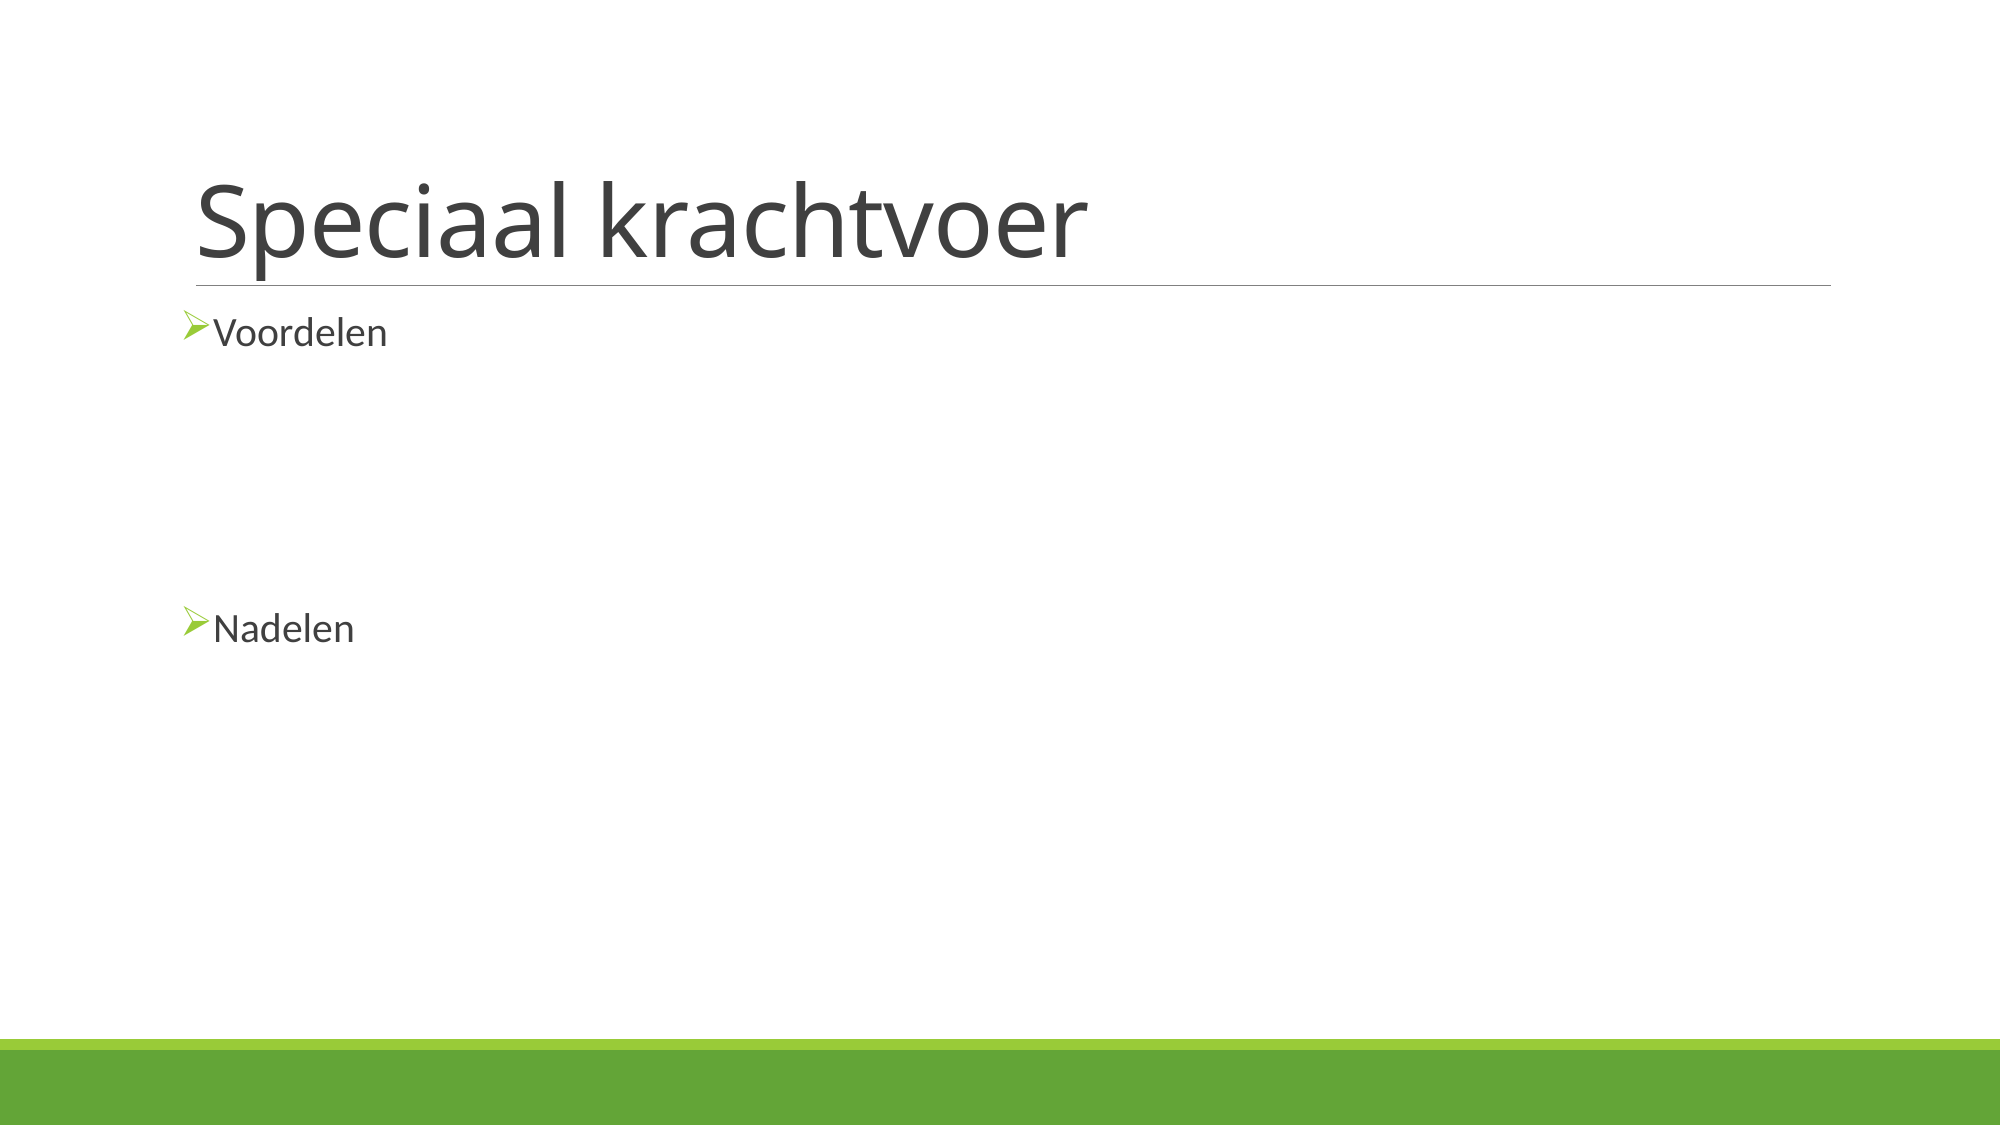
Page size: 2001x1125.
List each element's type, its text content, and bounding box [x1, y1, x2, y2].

list Voordelen Nadelen [180, 302, 1830, 963]
title Speciaal krachtvoer [180, 47, 1830, 285]
